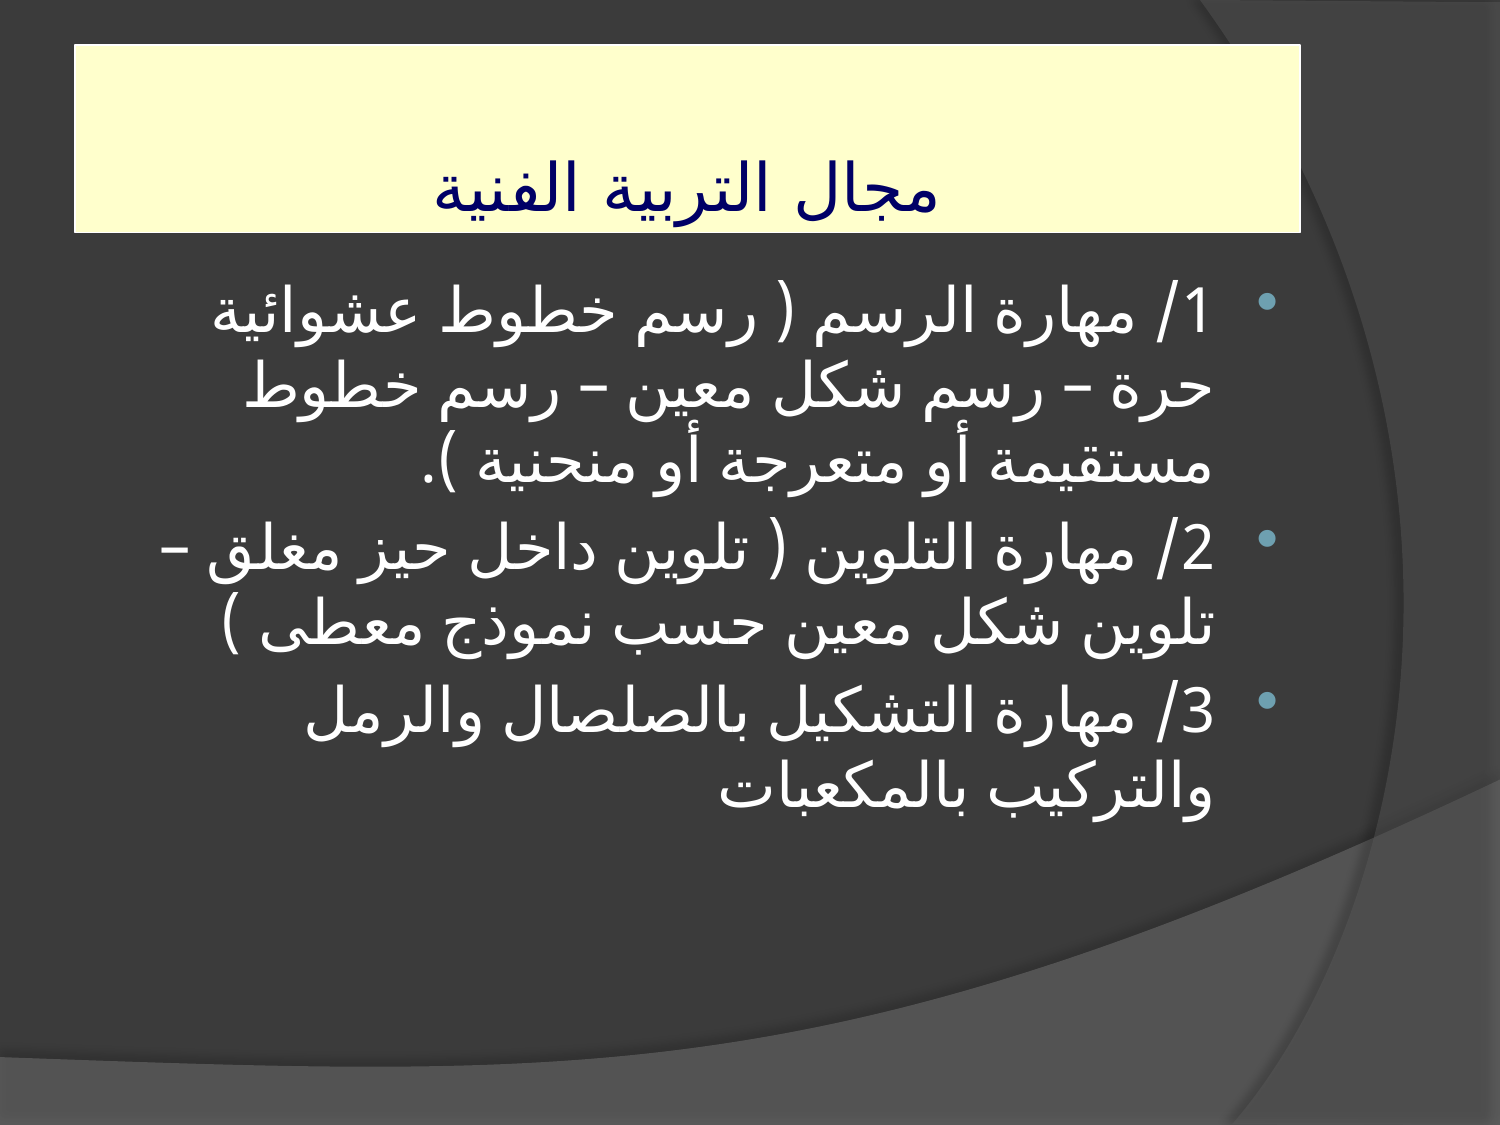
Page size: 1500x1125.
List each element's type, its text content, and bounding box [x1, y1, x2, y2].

title مجال التربية الفنية [75, 45, 1300, 233]
list 1/ مهارة الرسم ( رسم خطوط عشوائية حرة – رسم شكل معين – رسم خطوط مستقيمة أو متعرجة أو منحنية ). 2/ مهارة التلوين ( تلوين داخل حيز مغلق – تلوين شكل معين حسب نموذج معطى ) 3/ مهارة التشكيل بالصلصال والرمل والتركيب بالمكعبات [75, 262, 1300, 1005]
